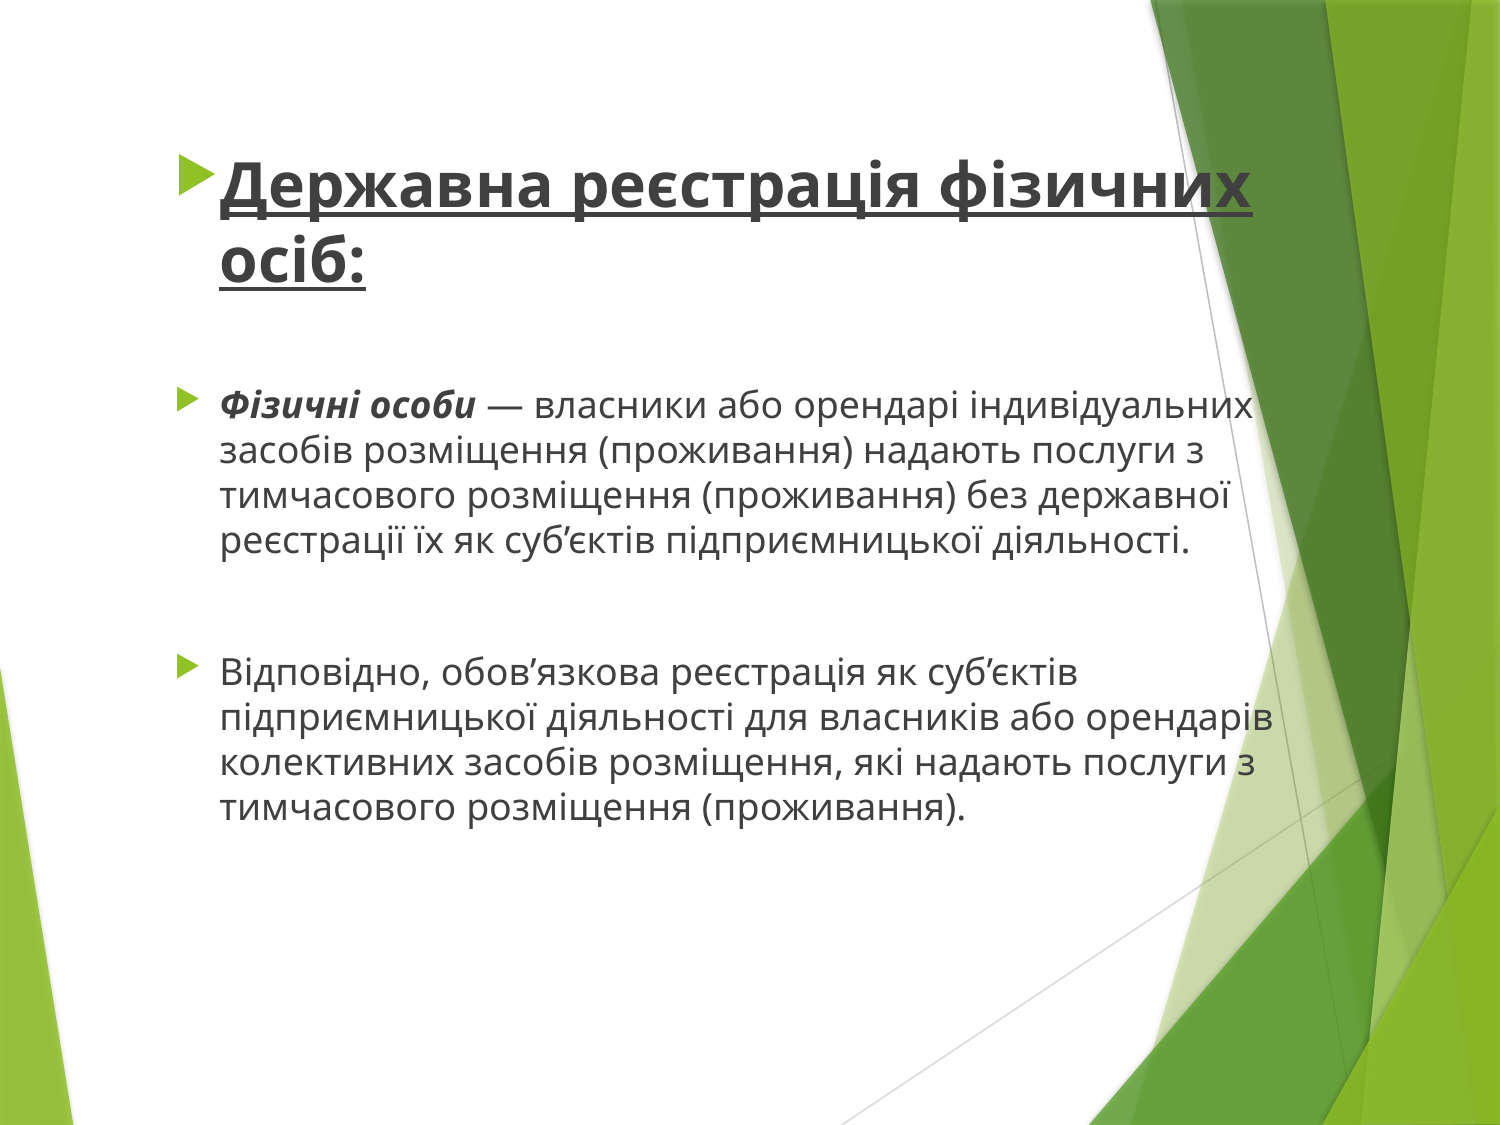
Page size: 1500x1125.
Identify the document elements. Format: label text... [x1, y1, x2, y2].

list Державна реєстрація фізичних осіб: Фізичні особи — власники або орендарі індивідуальних засобів розміщення (проживання) надають послуги з тимчасового розміщення (проживання) без державної реєстрації їх як суб’єктів підприємницької діяльності. Відповідно, обов’язкова реєстрація як суб’єктів підприємницької діяльності для власників або орендарів колективних засобів розміщення, які надають послуги з тимчасового розміщення (проживання). [159, 137, 1306, 953]
